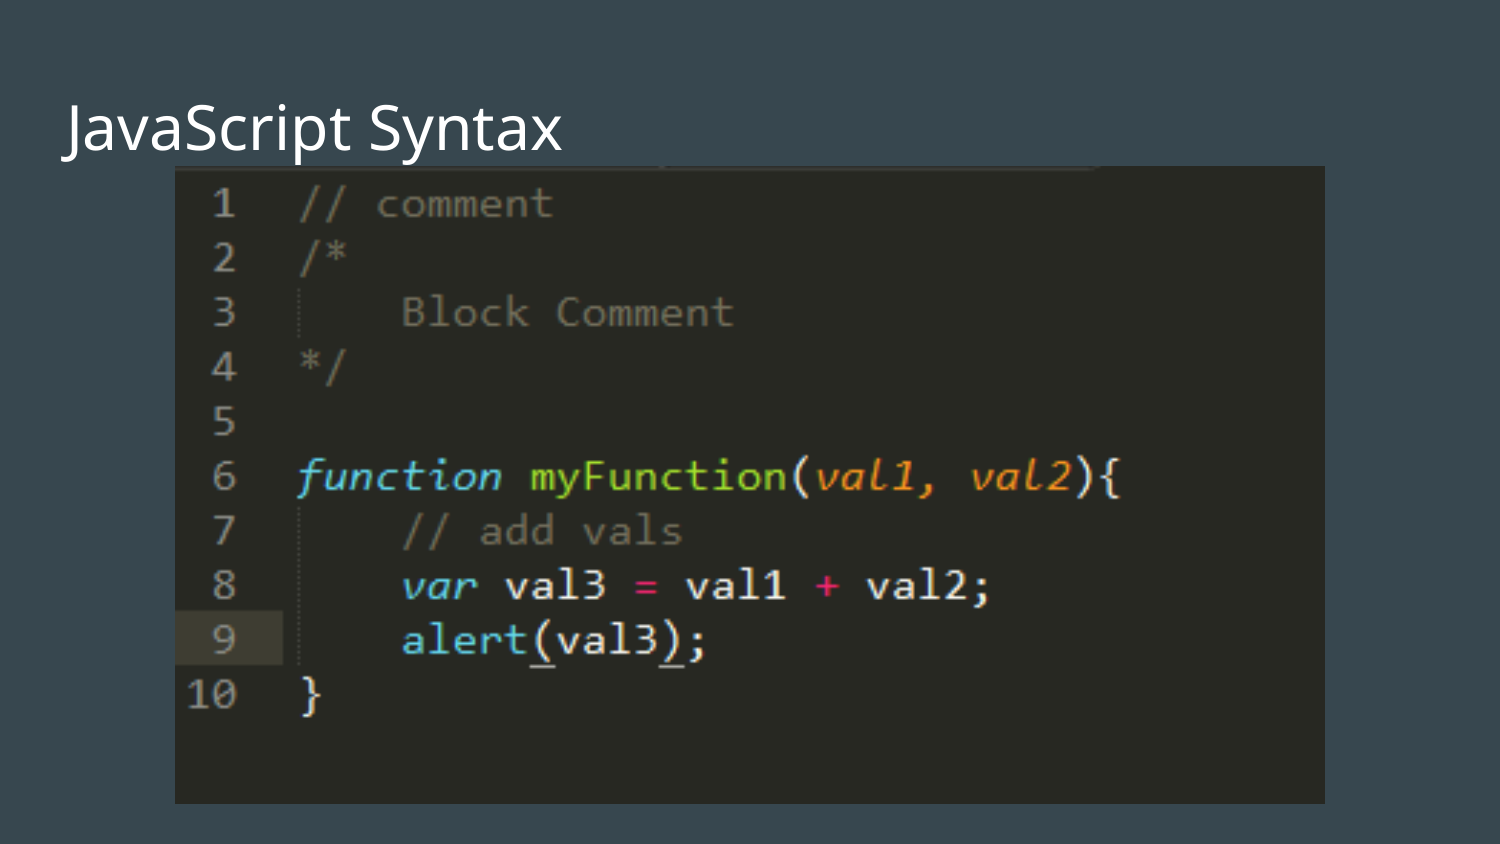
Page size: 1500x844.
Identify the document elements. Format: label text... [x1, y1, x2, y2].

title JavaScript Syntax [51, 72, 1449, 167]
picture [174, 166, 1325, 804]
